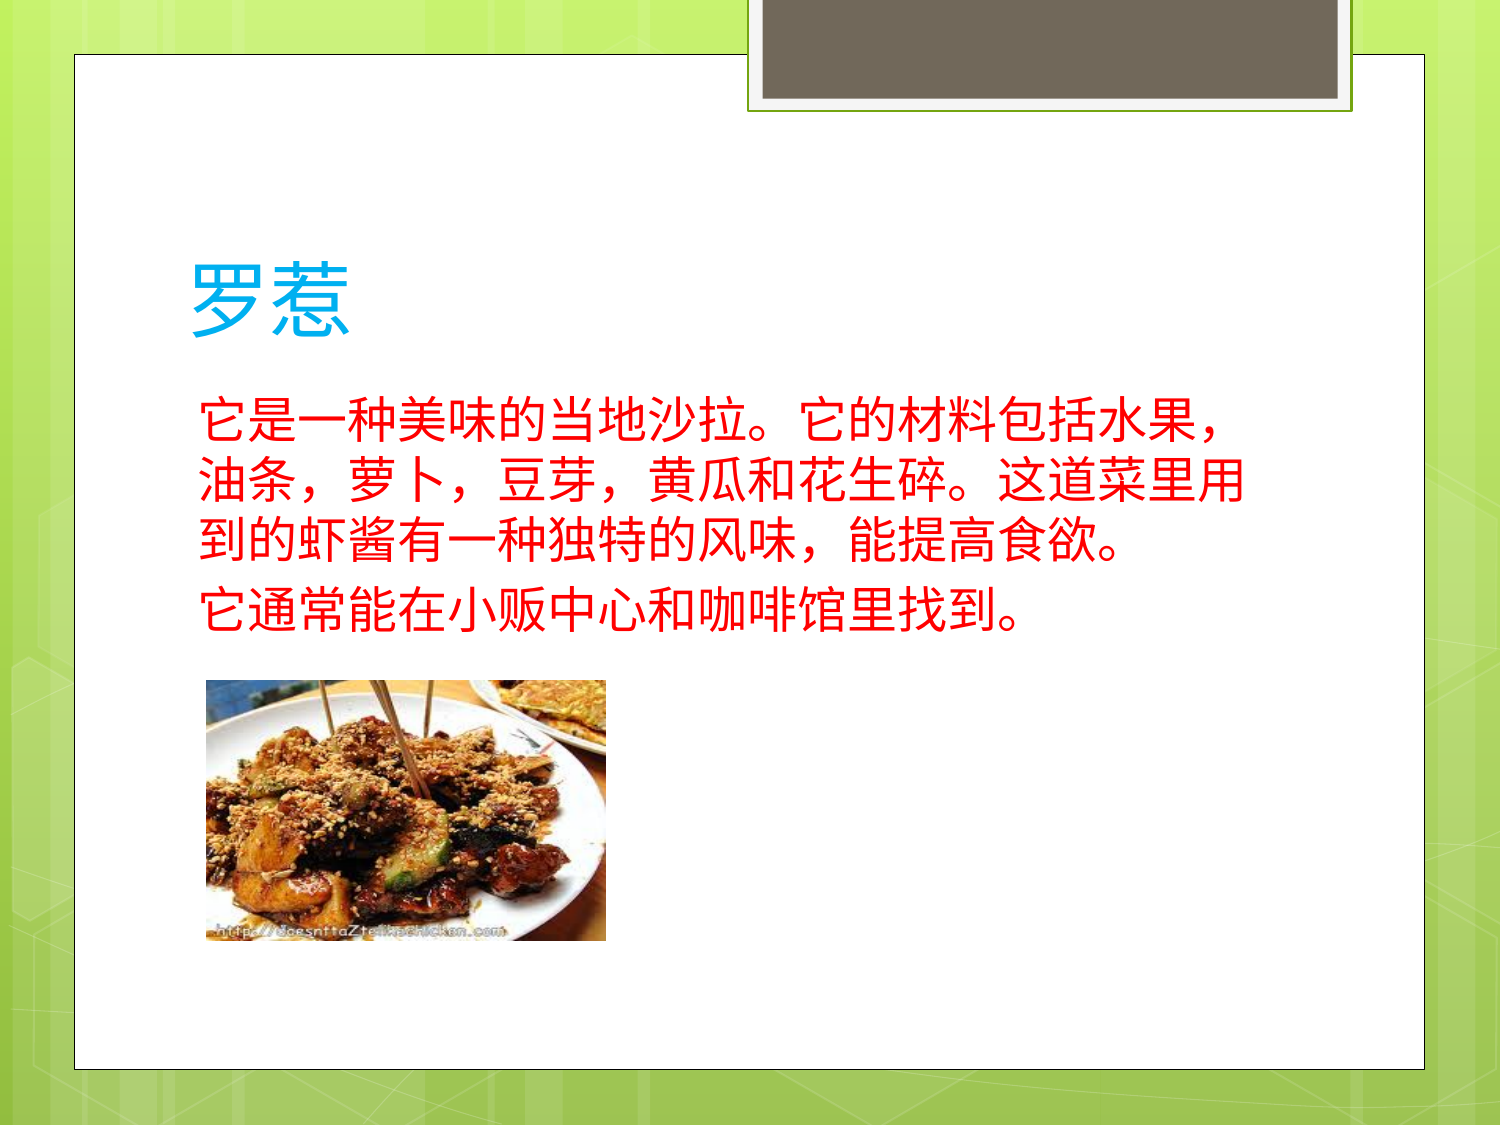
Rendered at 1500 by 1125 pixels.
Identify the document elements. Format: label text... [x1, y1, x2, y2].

list 它是一种美味的当地沙拉。它的材料包括水果，油条，萝卜，豆芽，黄瓜和花生碎。这道菜里用到的虾酱有一种独特的风味，能提高食欲。 它通常能在小贩中心和咖啡馆里找到。 [171, 381, 1283, 957]
picture [206, 680, 606, 941]
title 罗惹 [171, 168, 1324, 357]
